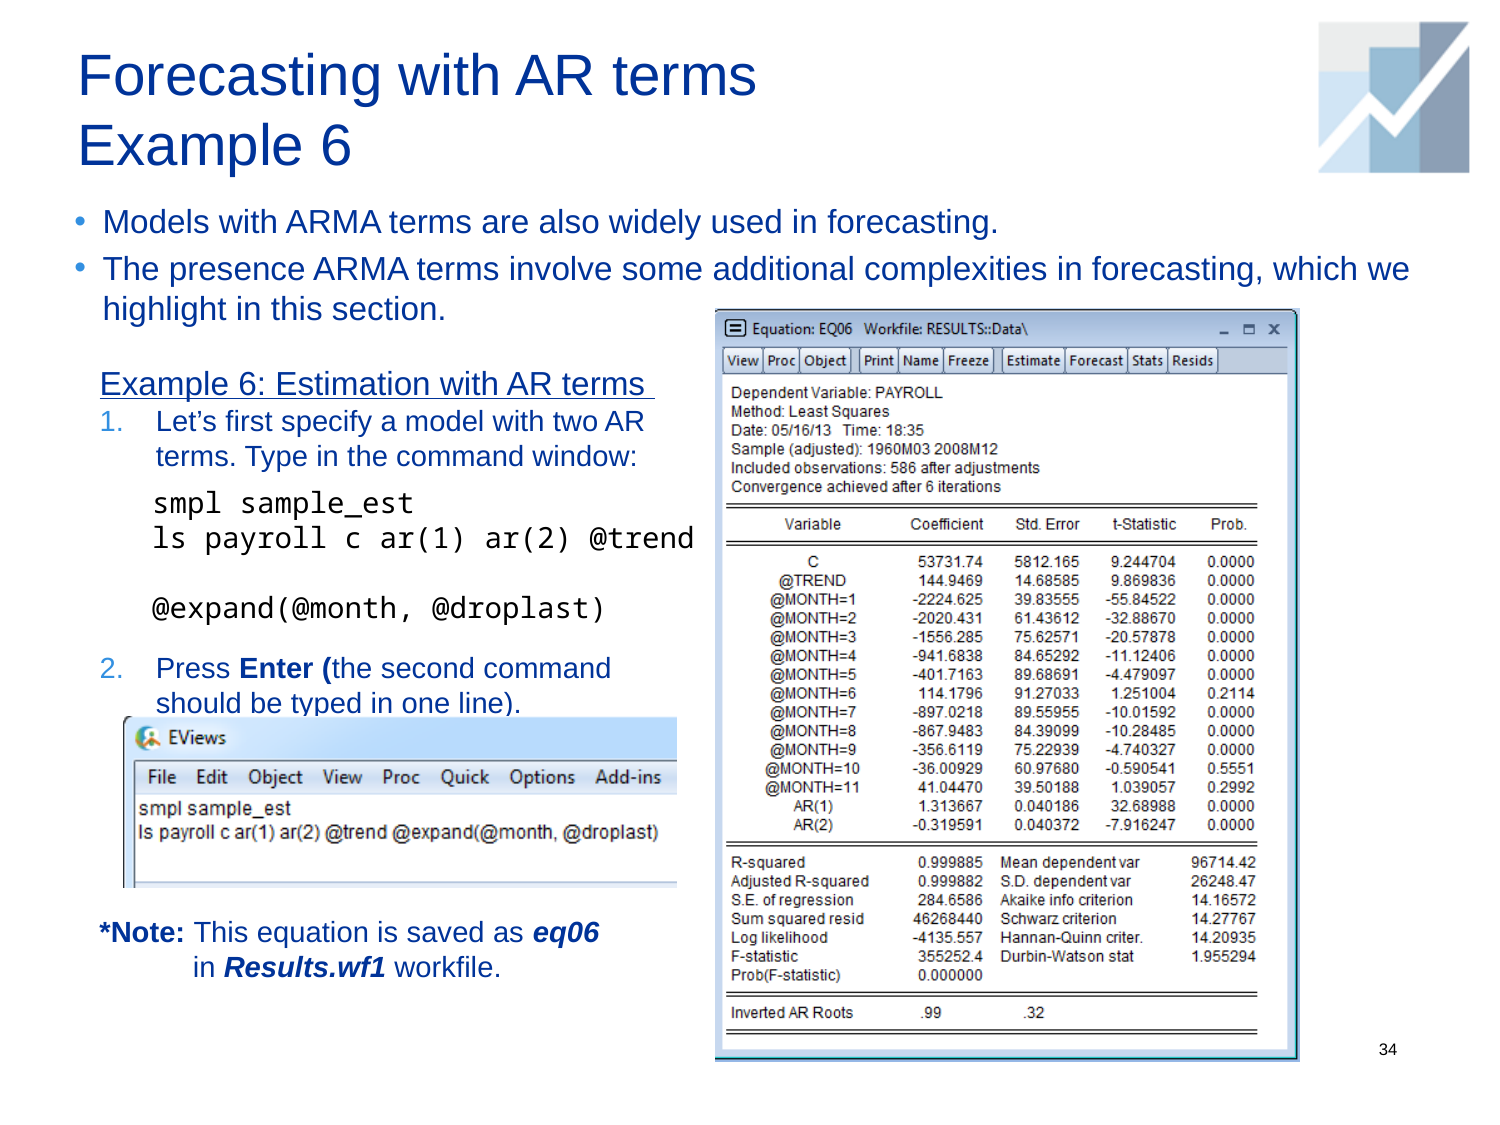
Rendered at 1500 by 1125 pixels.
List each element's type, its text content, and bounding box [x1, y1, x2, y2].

slide_number 34 [1303, 1015, 1413, 1067]
title Forecasting with AR terms Example 6 [62, 0, 1297, 185]
picture [1300, 11, 1479, 181]
picture [122, 716, 677, 888]
text_box *Note: This equation is saved as eq06 in Results.wf1 workfile. [84, 906, 620, 989]
picture [714, 308, 1300, 1062]
text_box Example 6: Estimation with AR terms Let’s first specify a model with two AR terms. Type in the command window: smpl sample_est ls payroll c ar(1) ar(2) @trend @expand(@month, @droplast) Press Enter (the second command should be typed in one line). [84, 354, 709, 717]
list Models with ARMA terms are also widely used in forecasting. The presence ARMA terms involve some additional complexities in forecasting, which we highlight in this section. [59, 193, 1460, 328]
